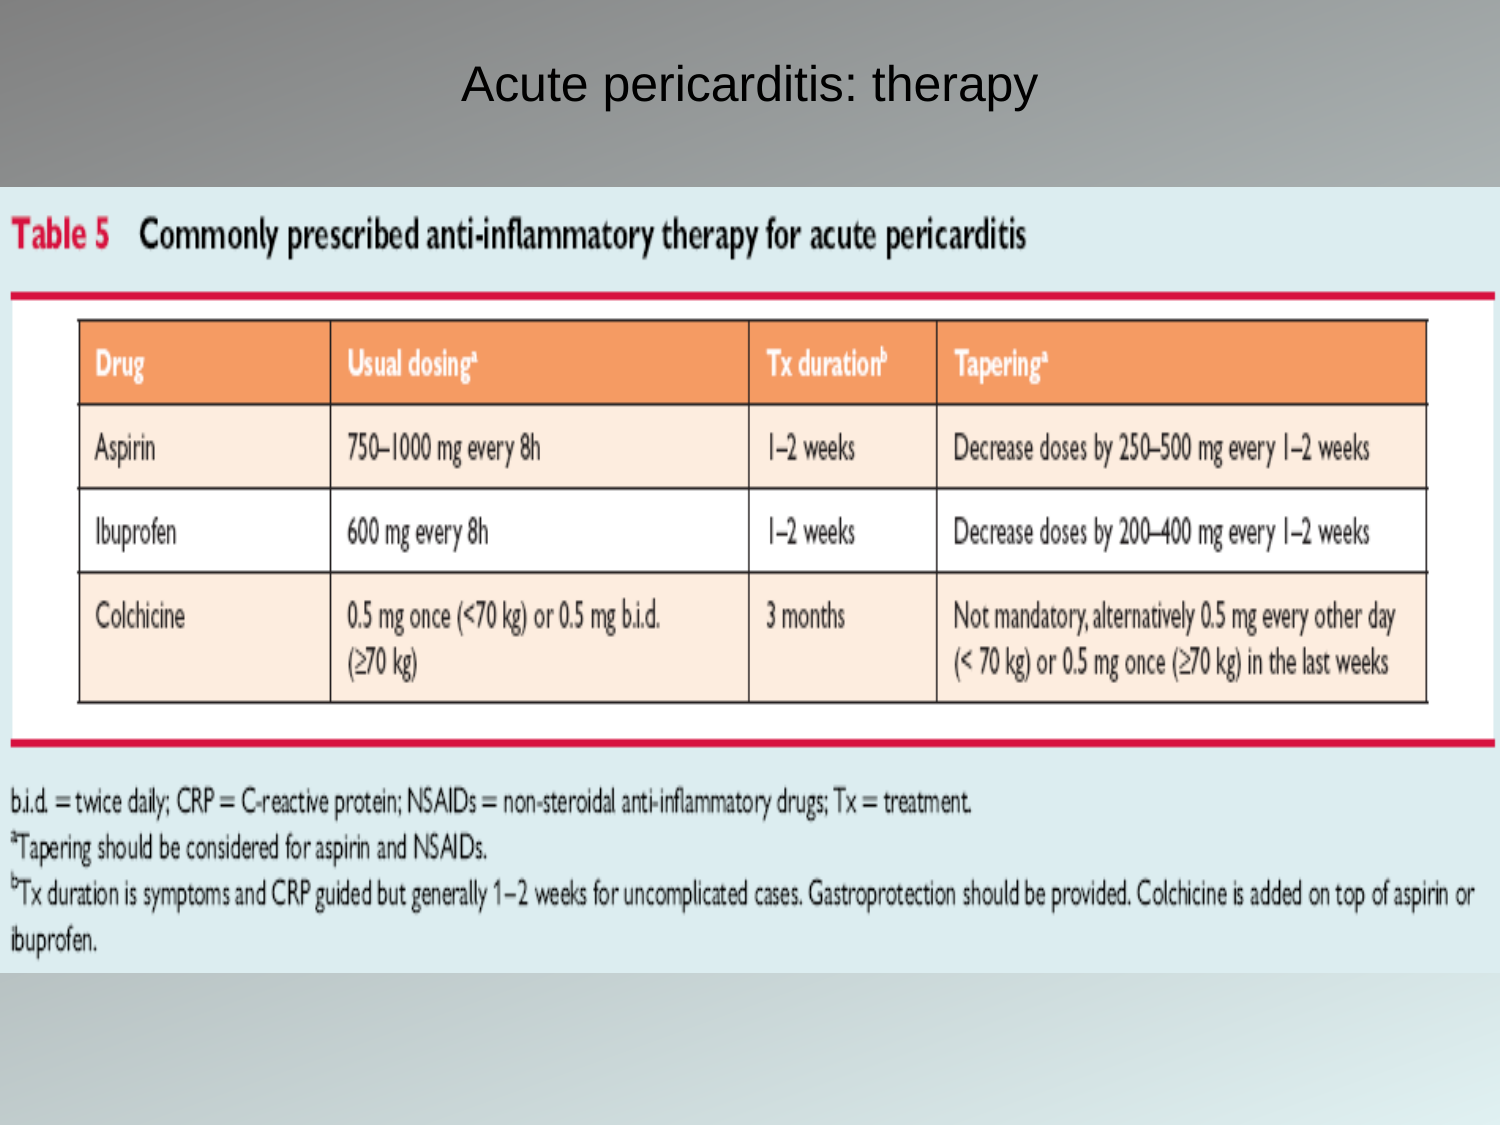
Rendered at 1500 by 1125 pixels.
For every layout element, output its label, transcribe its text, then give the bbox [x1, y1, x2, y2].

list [0, 187, 1500, 973]
title Acute pericarditis: therapy [75, 45, 1425, 118]
